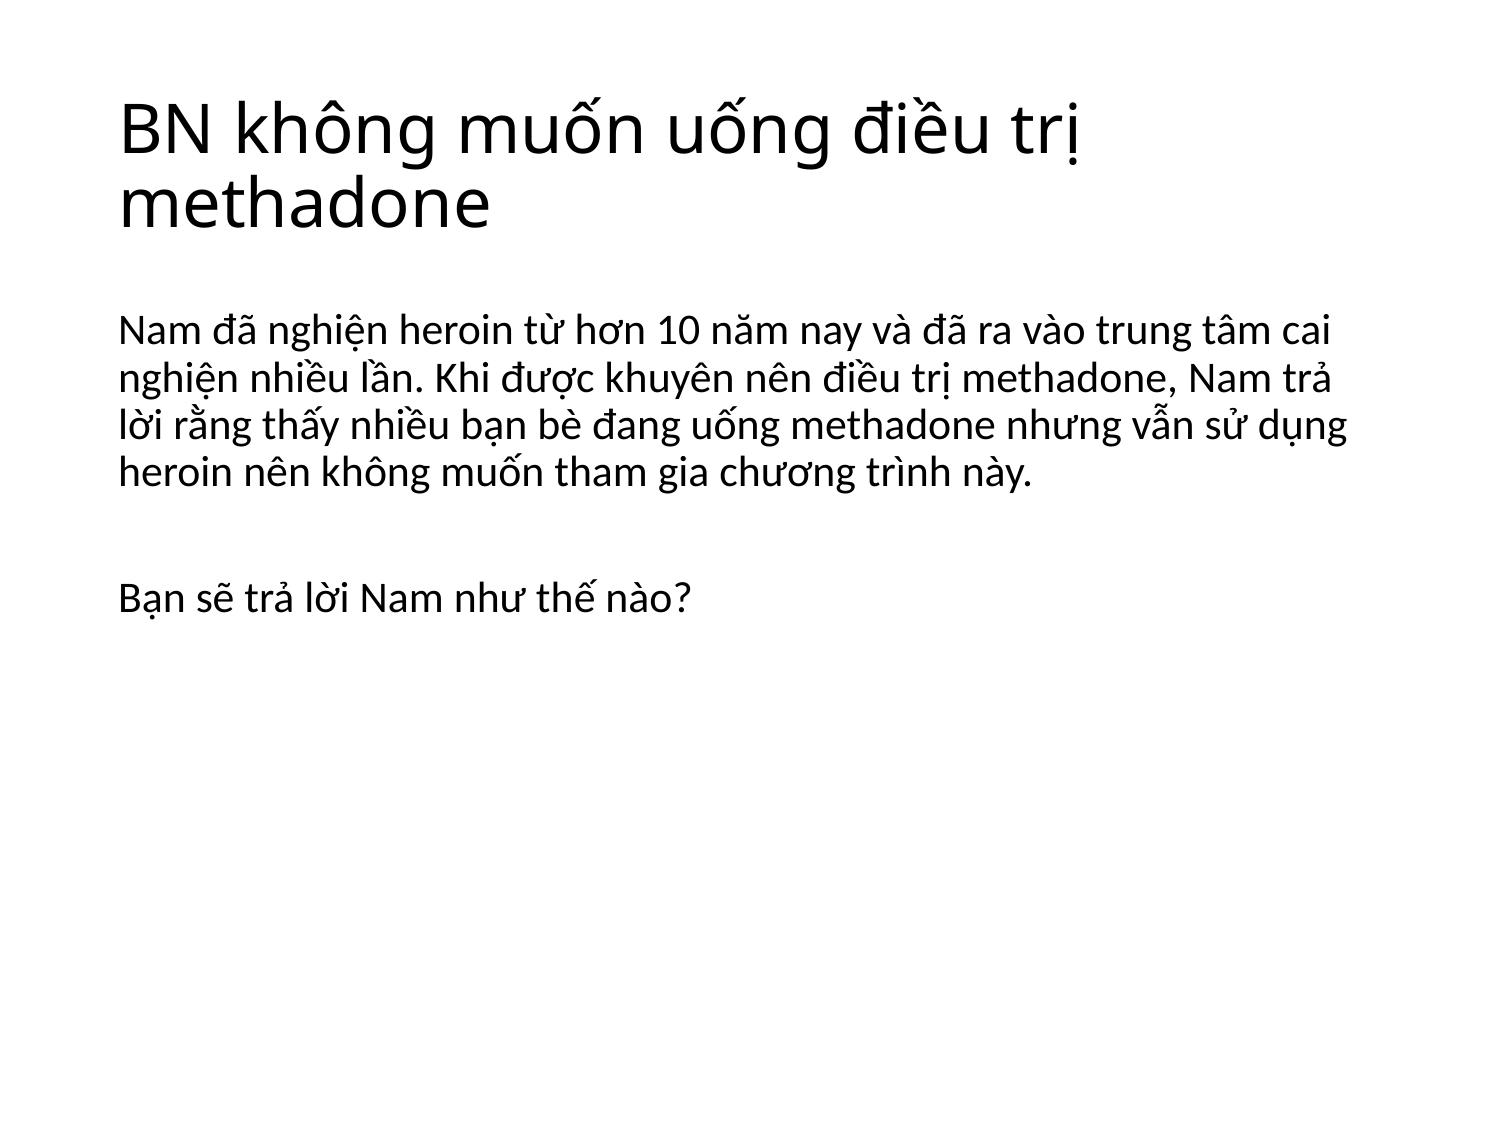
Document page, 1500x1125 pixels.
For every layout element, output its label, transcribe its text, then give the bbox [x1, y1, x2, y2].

list Nam đã nghiện heroin từ hơn 10 năm nay và đã ra vào trung tâm cai nghiện nhiều lần. Khi được khuyên nên điều trị methadone, Nam trả lời rằng thấy nhiều bạn bè đang uống methadone nhưng vẫn sử dụng heroin nên không muốn tham gia chương trình này. Bạn sẽ trả lời Nam như thế nào? [103, 299, 1397, 1014]
title BN không muốn uống điều trị methadone [103, 59, 1397, 278]
